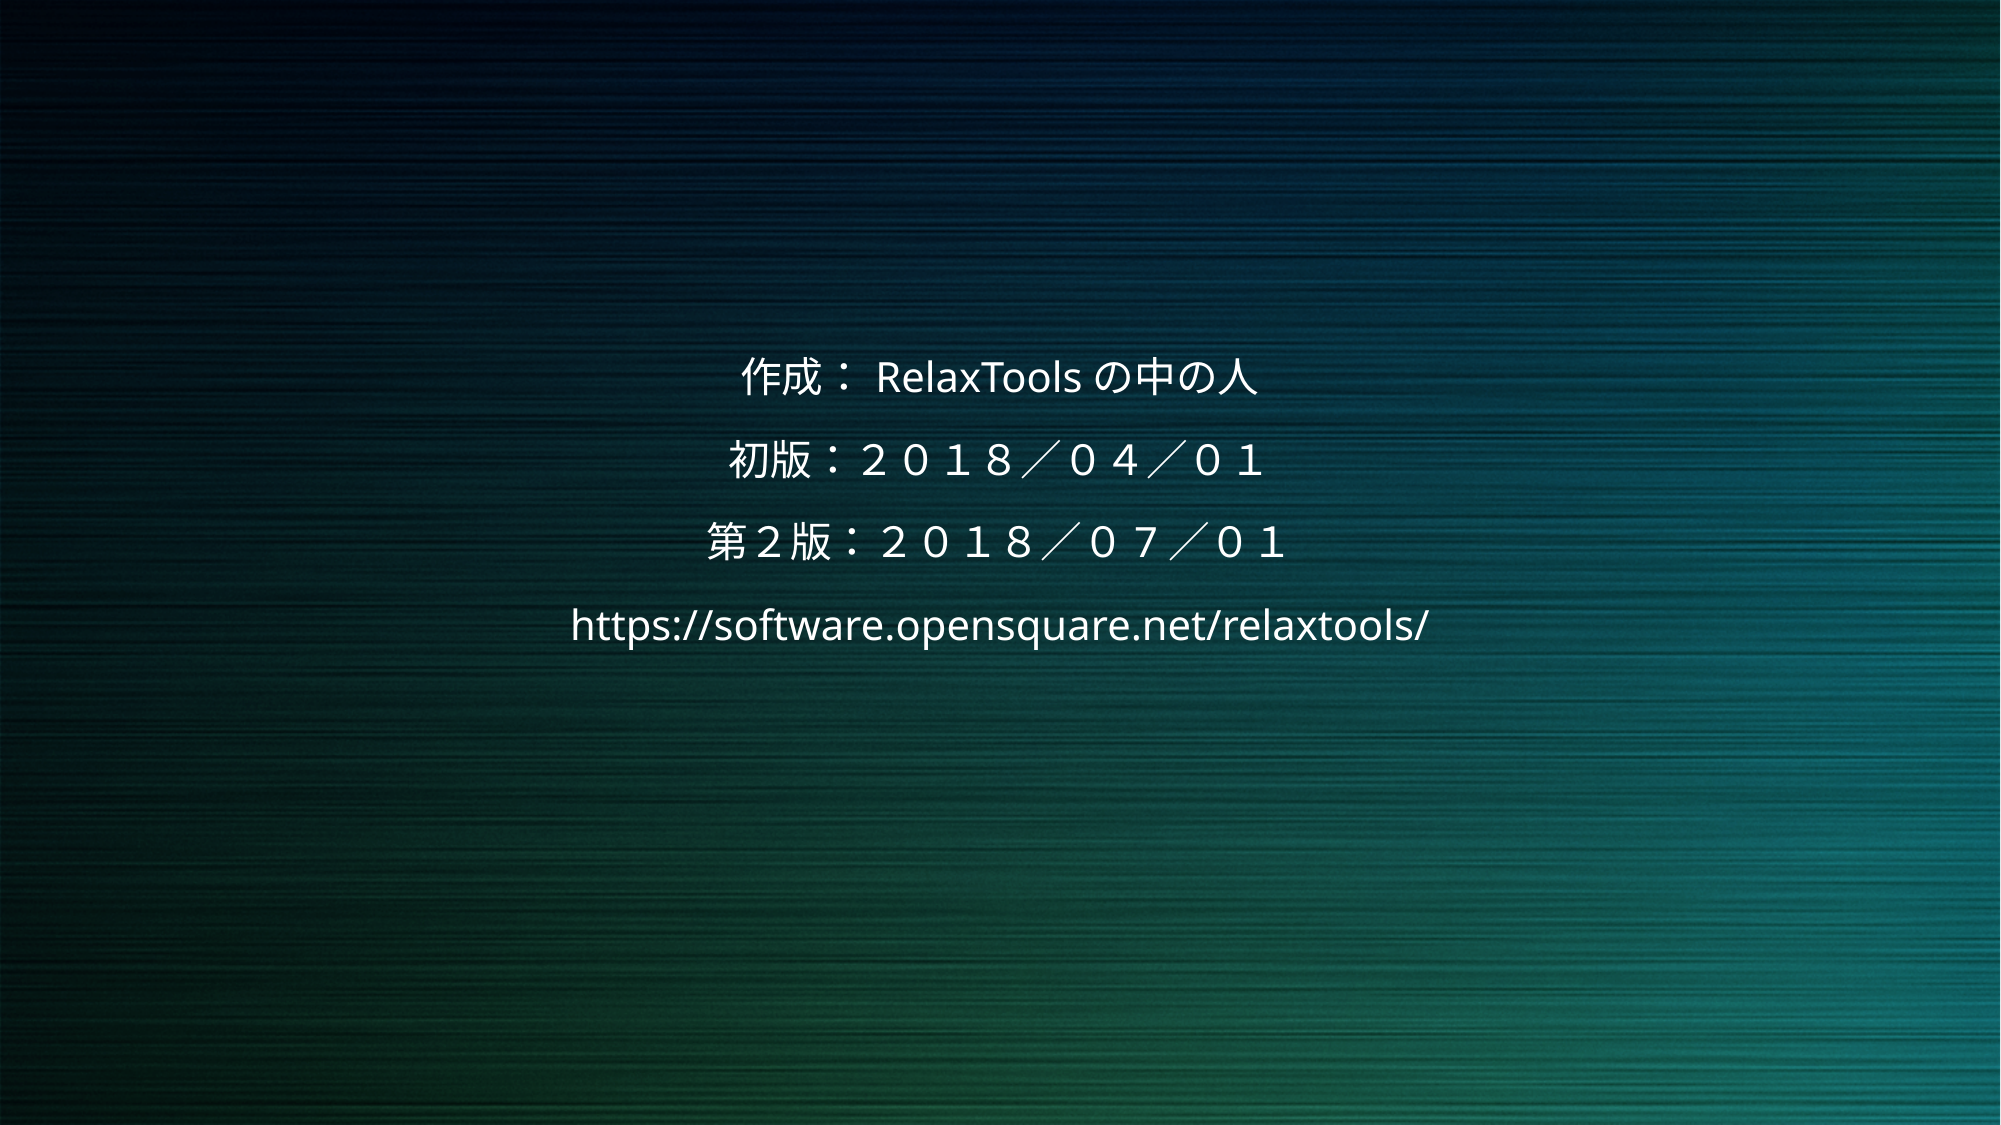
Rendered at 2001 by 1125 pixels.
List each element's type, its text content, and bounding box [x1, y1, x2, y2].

text_box 作成：RelaxToolsの中の人 初版：２０１８／０４／０１ 第２版：２０１８／０7／０１ https://software.opensquare.net/relaxtools/ [324, 349, 1675, 712]
picture [0, 0, 2001, 1125]
